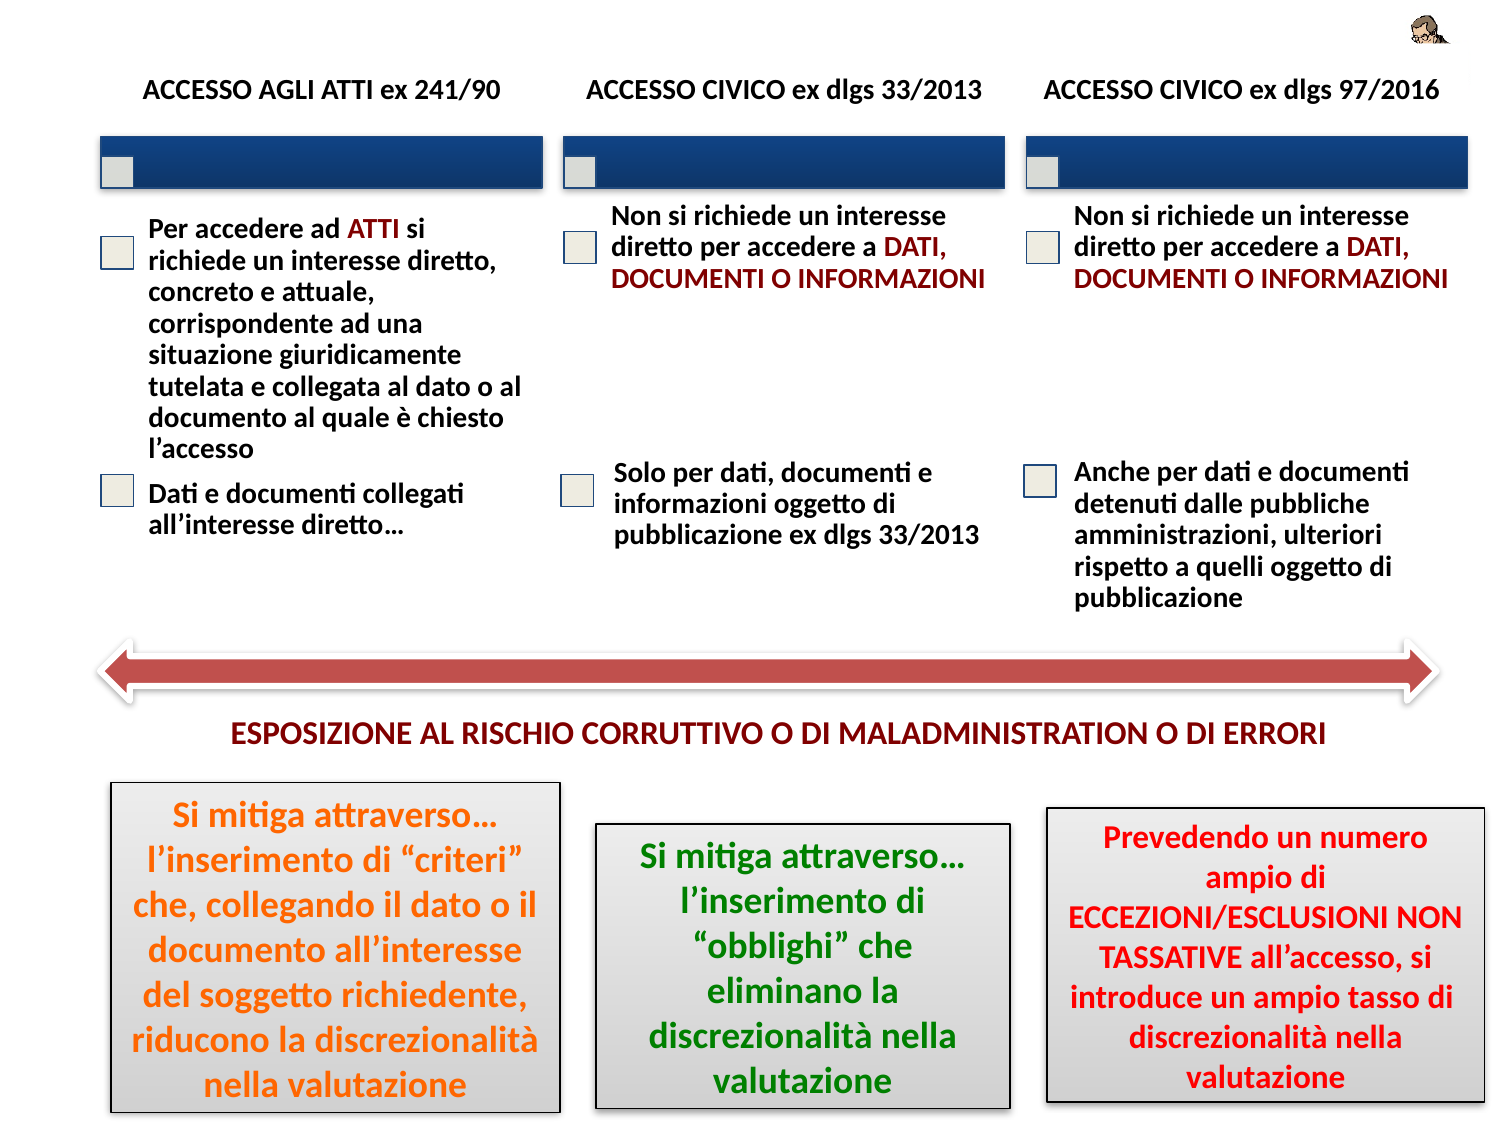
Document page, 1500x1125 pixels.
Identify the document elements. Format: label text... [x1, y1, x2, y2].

text_box Prevedendo un numero ampio di ECCEZIONI/ESCLUSIONI NON TASSATIVE all’accesso, si introduce un ampio tasso di discrezionalità nella valutazione [1473, 807, 1485, 1103]
picture [1372, 7, 1488, 148]
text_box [99, 43, 1469, 1125]
